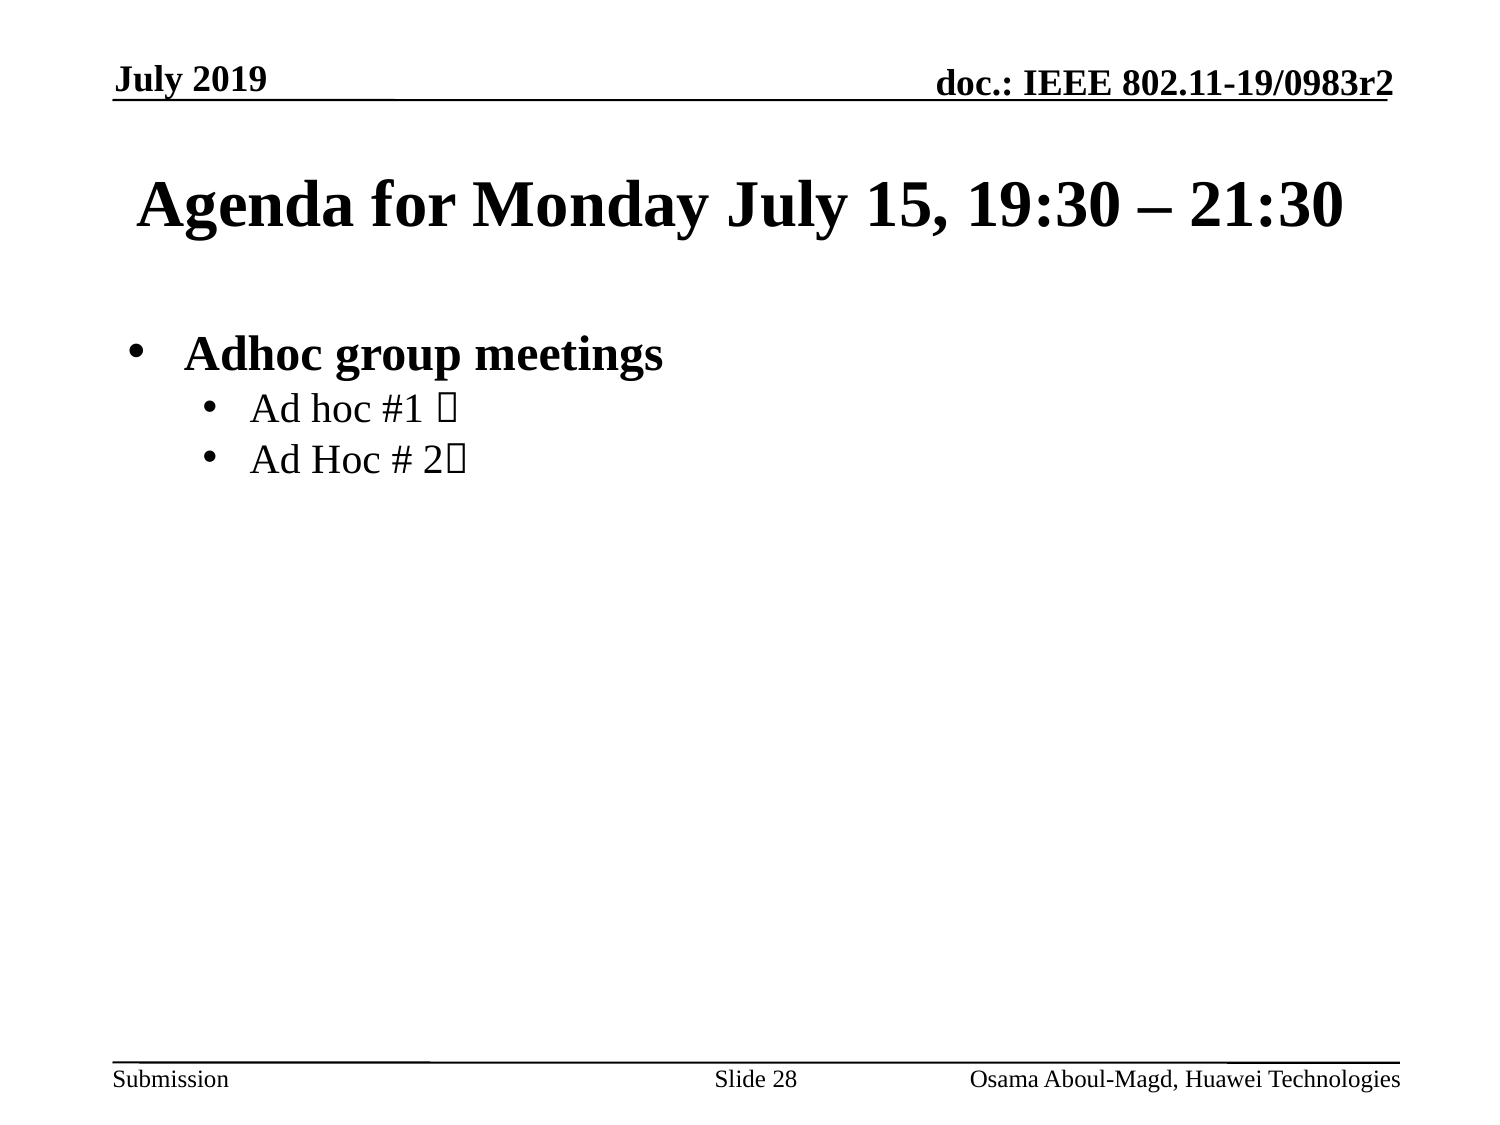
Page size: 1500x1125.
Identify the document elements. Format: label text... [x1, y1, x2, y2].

list Adhoc group meetings Ad hoc #1  Ad Hoc # 2 [112, 324, 1388, 1000]
footer Osama Aboul-Magd, Huawei Technologies [878, 1061, 1402, 1093]
slide_number Slide 28 [712, 1061, 800, 1123]
title Agenda for Monday July 15, 19:30 – 21:30 [112, 112, 1388, 288]
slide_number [114, 54, 423, 100]
